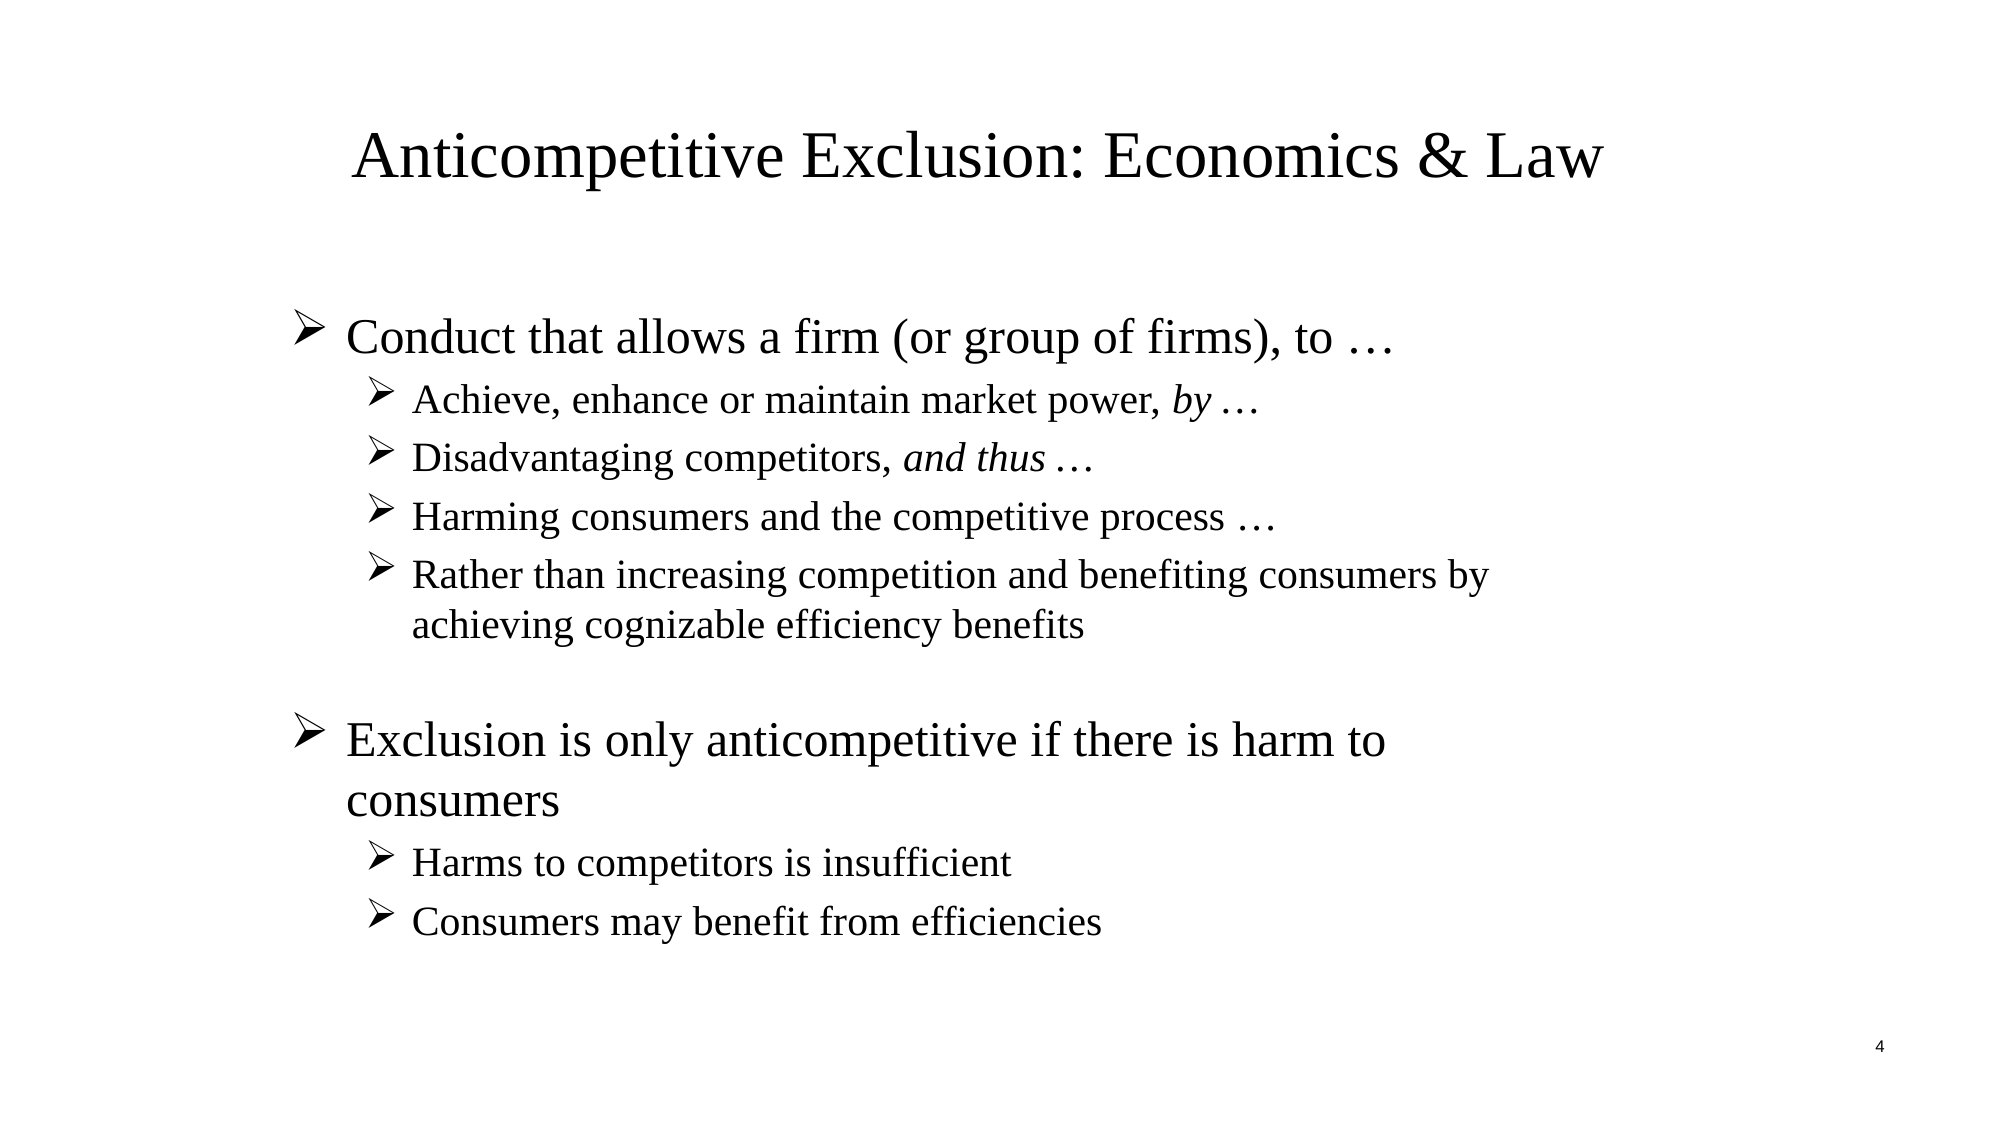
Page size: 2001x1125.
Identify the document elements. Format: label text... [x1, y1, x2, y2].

list Conduct that allows a firm (or group of firms), to … Achieve, enhance or maintain market power, by … Disadvantaging competitors, and thus … Harming consumers and the competitive process … Rather than increasing competition and benefiting consumers by achieving cognizable efficiency benefits Exclusion is only anticompetitive if there is harm to consumers Harms to competitors is insufficient Consumers may benefit from efficiencies [275, 296, 1625, 1059]
slide_number 4 [1433, 1024, 1901, 1103]
title Anticompetitive Exclusion: Economics & Law [162, 87, 1796, 275]
